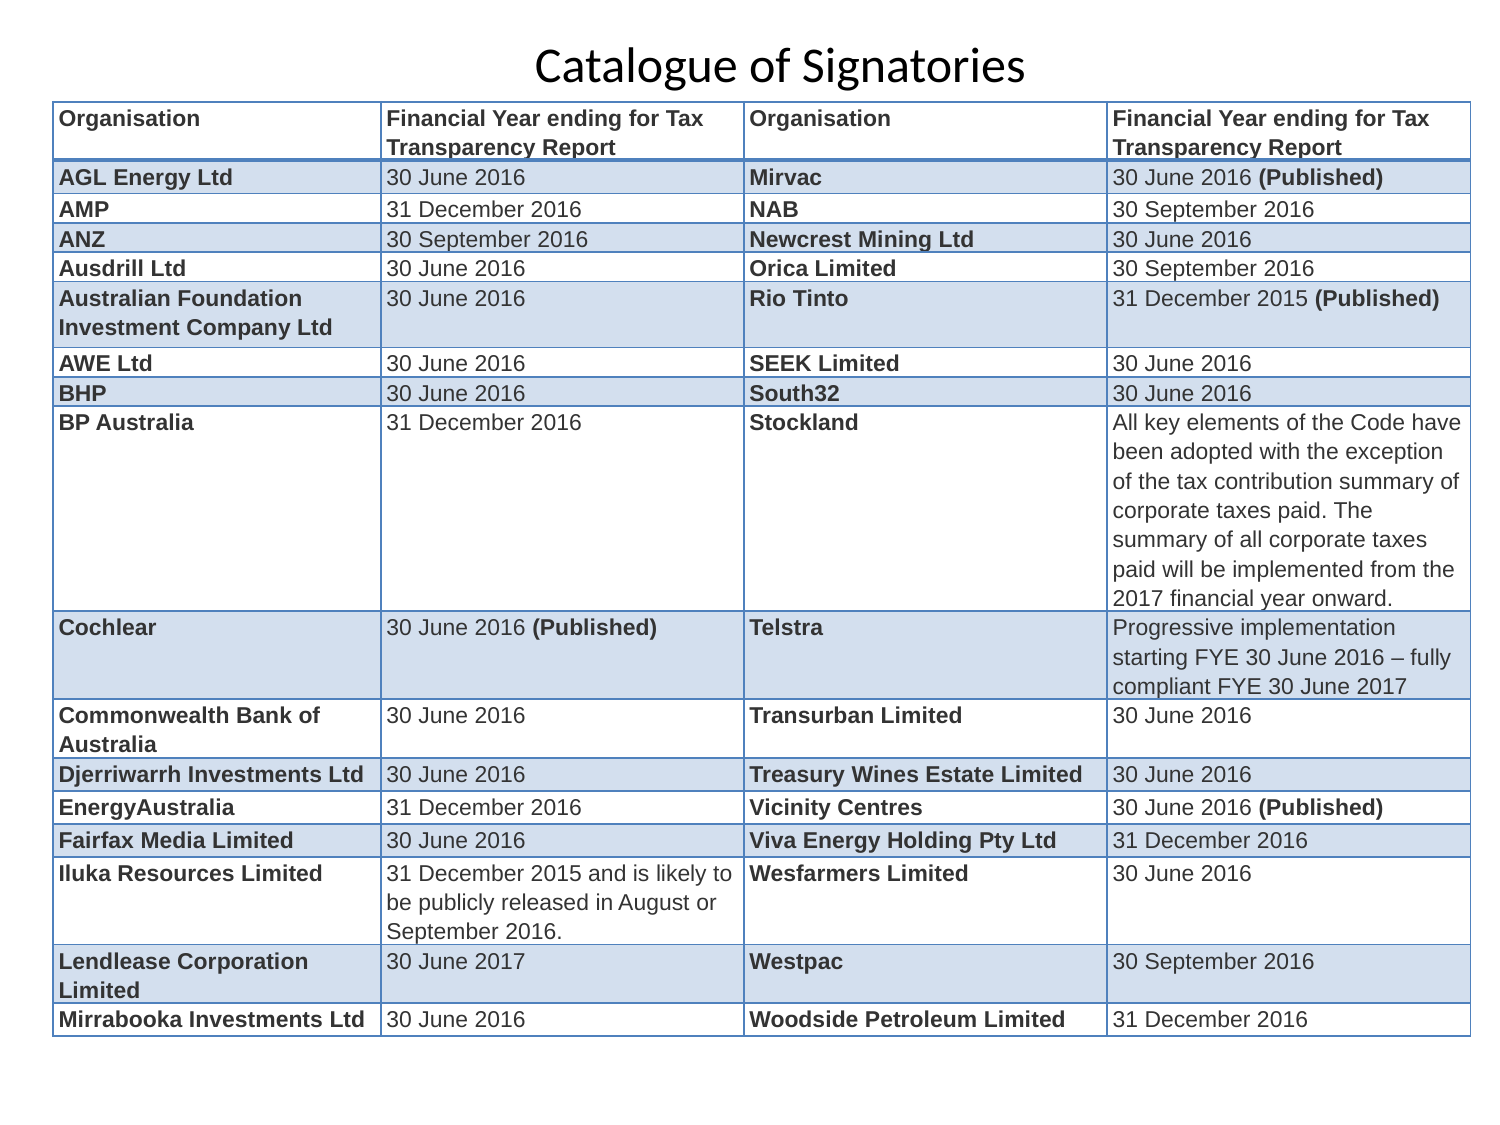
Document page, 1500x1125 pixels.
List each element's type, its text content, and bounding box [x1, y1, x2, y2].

table_cell Woodside Petroleum Limited [745, 1004, 1106, 1035]
table_cell Commonwealth Bank of Australia [54, 700, 380, 757]
table_cell AWE Ltd [54, 348, 380, 376]
table_cell 30 June 2016 [382, 348, 743, 376]
table_cell 30 June 2016 [382, 253, 743, 281]
table_cell 31 December 2016 [1108, 825, 1470, 856]
table_header Financial Year ending for Tax Transparency Report [382, 103, 743, 158]
table_cell Djerriwarrh Investments Ltd [54, 759, 380, 790]
table_cell BP Australia [54, 407, 380, 610]
table_cell Lendlease Corporation Limited [54, 945, 380, 1002]
table_cell AMP [54, 194, 380, 222]
table_cell 30 June 2016 (Published) [1108, 792, 1470, 823]
table_cell Treasury Wines Estate Limited [745, 759, 1106, 790]
table_cell Stockland [745, 407, 1106, 610]
table_cell All key elements of the Code have been adopted with the exception of the tax contribution summary of corporate taxes paid. The summary of all corporate taxes paid will be implemented from the 2017 financial year onward. [1108, 407, 1470, 610]
table_cell BHP [54, 378, 380, 405]
table_cell Mirvac [745, 162, 1106, 193]
table_cell 30 September 2016 [382, 224, 743, 251]
table_cell 31 December 2015 (Published) [1108, 282, 1470, 347]
table_cell 31 December 2016 [382, 792, 743, 823]
table_cell 30 June 2016 [382, 378, 743, 405]
table_cell ANZ [54, 224, 380, 251]
table_header Organisation [54, 103, 380, 158]
table_cell AGL Energy Ltd [54, 162, 380, 193]
table_cell Vicinity Centres [745, 792, 1106, 823]
table_cell Iluka Resources Limited [54, 858, 380, 944]
table_cell 30 June 2016 [382, 1004, 743, 1035]
table_cell Ausdrill Ltd [54, 253, 380, 281]
table_cell Cochlear [54, 612, 380, 698]
table_cell 30 June 2016 [1108, 700, 1470, 757]
table_cell 30 June 2016 [382, 162, 743, 193]
table_cell 30 September 2016 [1108, 194, 1470, 222]
table_cell 30 June 2016 [1108, 858, 1470, 944]
table_cell 30 June 2017 [382, 945, 743, 1002]
table_cell 30 June 2016 [382, 759, 743, 790]
table_header Organisation [745, 103, 1106, 158]
table_cell 30 June 2016 (Published) [1108, 162, 1470, 193]
table_cell Rio Tinto [745, 282, 1106, 347]
table_cell 31 December 2016 [382, 407, 743, 610]
table_header Financial Year ending for Tax Transparency Report [1108, 103, 1470, 158]
table_cell Australian Foundation Investment Company Ltd [54, 282, 380, 347]
table_cell Telstra [745, 612, 1106, 698]
table_cell NAB [745, 194, 1106, 222]
table_cell 30 June 2016 [1108, 224, 1470, 251]
table_cell Wesfarmers Limited [745, 858, 1106, 944]
table_cell Mirrabooka Investments Ltd [54, 1004, 380, 1035]
table_cell Transurban Limited [745, 700, 1106, 757]
table_cell South32 [745, 378, 1106, 405]
table_cell 30 September 2016 [1108, 253, 1470, 281]
table_cell 30 June 2016 [382, 700, 743, 757]
table_cell 30 June 2016 [1108, 378, 1470, 405]
table_cell Newcrest Mining Ltd [745, 224, 1106, 251]
table_cell 30 June 2016 [382, 825, 743, 856]
table_cell 30 September 2016 [1108, 945, 1470, 1002]
table_cell 30 June 2016 [1108, 348, 1470, 376]
table_cell SEEK Limited [745, 348, 1106, 376]
table_cell Westpac [745, 945, 1106, 1002]
table_cell 31 December 2015 and is likely to be publicly released in August or September 2016. [382, 858, 743, 944]
table_cell 30 June 2016 [1108, 759, 1470, 790]
table_cell Fairfax Media Limited [54, 825, 380, 856]
table_cell 31 December 2016 [382, 194, 743, 222]
table_cell 31 December 2016 [1108, 1004, 1470, 1035]
table_cell 30 June 2016 (Published) [382, 612, 743, 698]
table_cell Viva Energy Holding Pty Ltd [745, 825, 1106, 856]
title Catalogue of Signatories [343, 0, 1218, 101]
table_cell Orica Limited [745, 253, 1106, 281]
table_cell 30 June 2016 [382, 282, 743, 347]
table_cell Progressive implementation starting FYE 30 June 2016 – fully compliant FYE 30 June 2017 [1108, 612, 1470, 698]
table_cell EnergyAustralia [54, 792, 380, 823]
